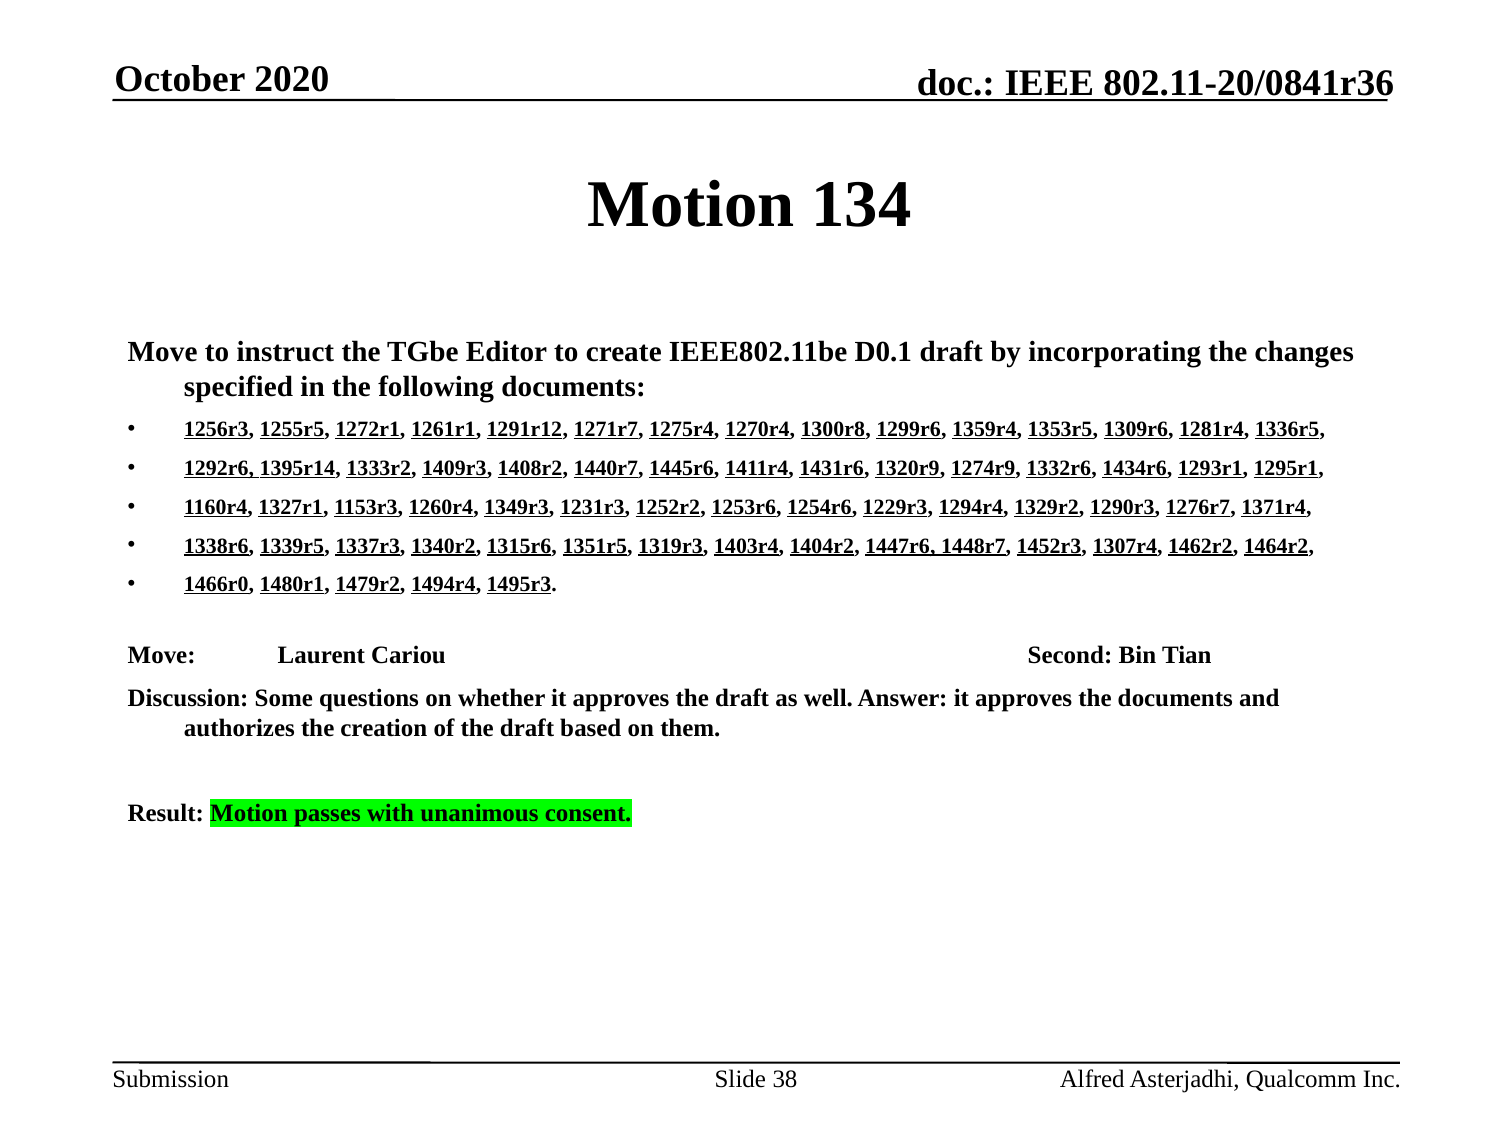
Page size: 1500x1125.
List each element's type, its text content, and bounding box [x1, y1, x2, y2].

slide_number Slide 38 [712, 1061, 800, 1123]
title Motion 134 [112, 112, 1388, 288]
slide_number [114, 54, 423, 100]
list Move to instruct the TGbe Editor to create IEEE802.11be D0.1 draft by incorporating the changes specified in the following documents: 1256r3, 1255r5, 1272r1, 1261r1, 1291r12, 1271r7, 1275r4, 1270r4, 1300r8, 1299r6, 1359r4, 1353r5, 1309r6, 1281r4, 1336r5, 1292r6, 1395r14, 1333r2, 1409r3, 1408r2, 1440r7, 1445r6, 1411r4, 1431r6, 1320r9, 1274r9, 1332r6, 1434r6, 1293r1, 1295r1, 1160r4, 1327r1, 1153r3, 1260r4, 1349r3, 1231r3, 1252r2, 1253r6, 1254r6, 1229r3, 1294r4, 1329r2, 1290r3, 1276r7, 1371r4, 1338r6, 1339r5, 1337r3, 1340r2, 1315r6, 1351r5, 1319r3, 1403r4, 1404r2, 1447r6, 1448r7, 1452r3, 1307r4, 1462r2, 1464r2, 1466r0, 1480r1, 1479r2, 1494r4, 1495r3. Move: Laurent Cariou Second: Bin Tian Discussion: Some questions on whether it approves the draft as well. Answer: it approves the documents and authorizes the creation of the draft based on them. Result: Motion passes with unanimous consent. [112, 324, 1388, 1063]
footer Alfred Asterjadhi, Qualcomm Inc. [878, 1061, 1402, 1093]
